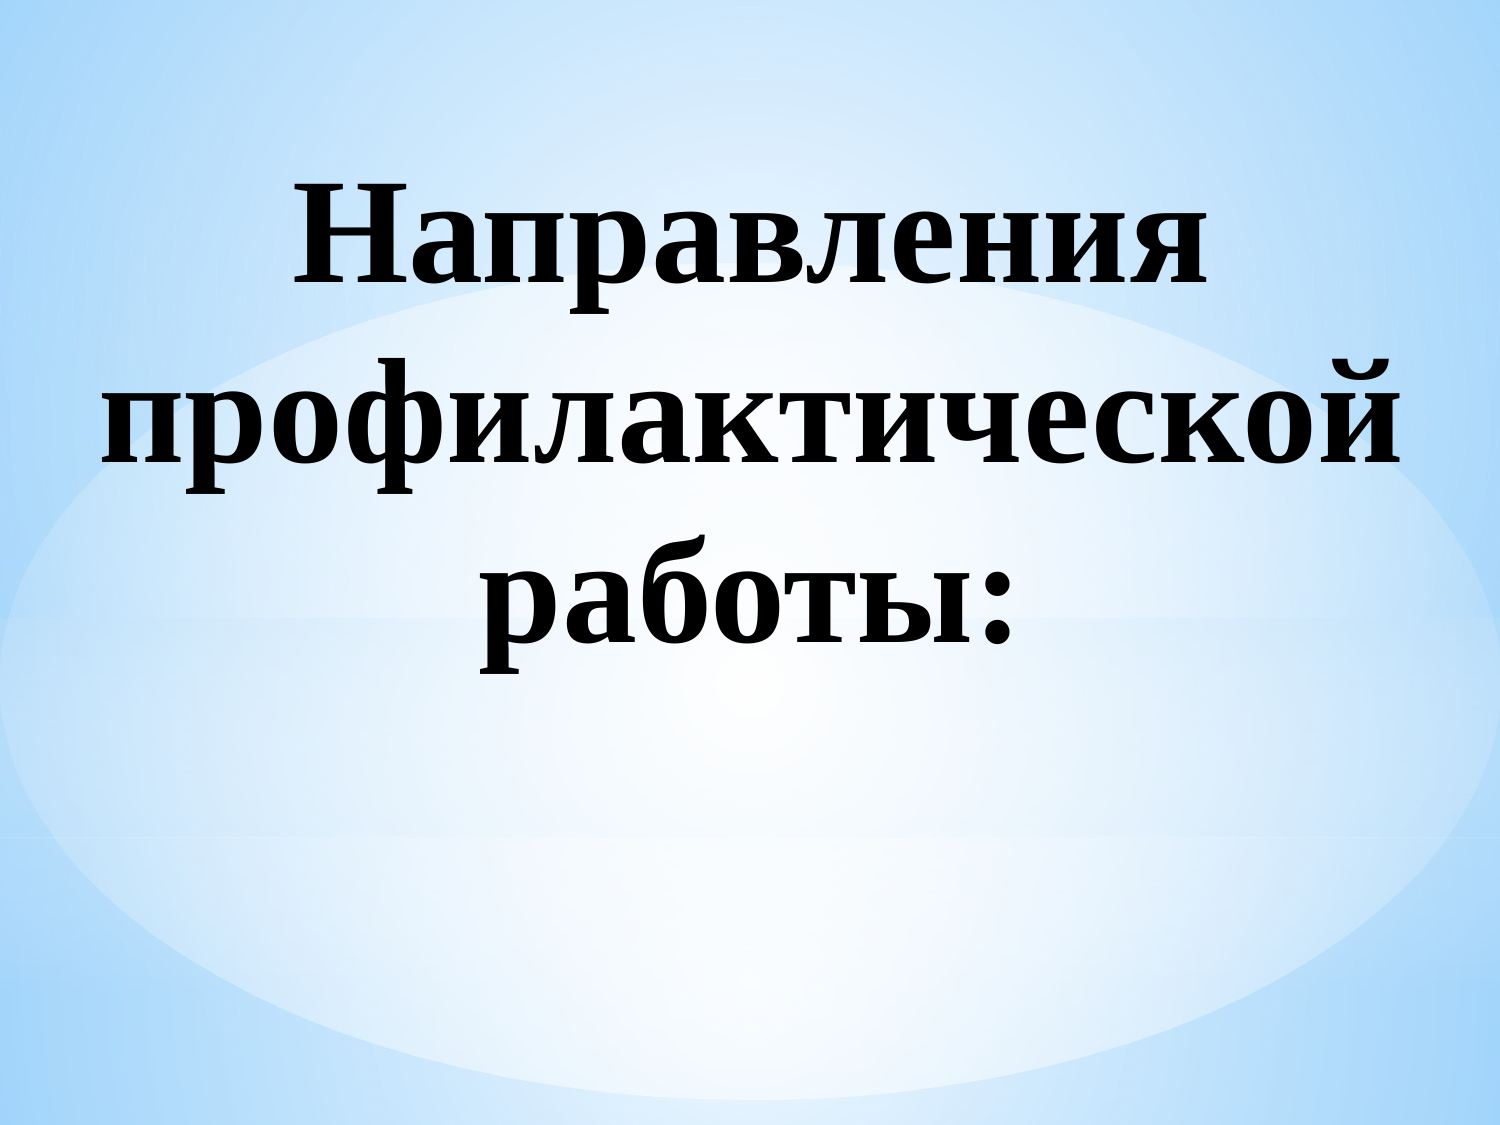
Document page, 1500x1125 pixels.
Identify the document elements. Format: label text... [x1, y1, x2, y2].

text_box Направления профилактической работы: [19, 125, 1484, 771]
